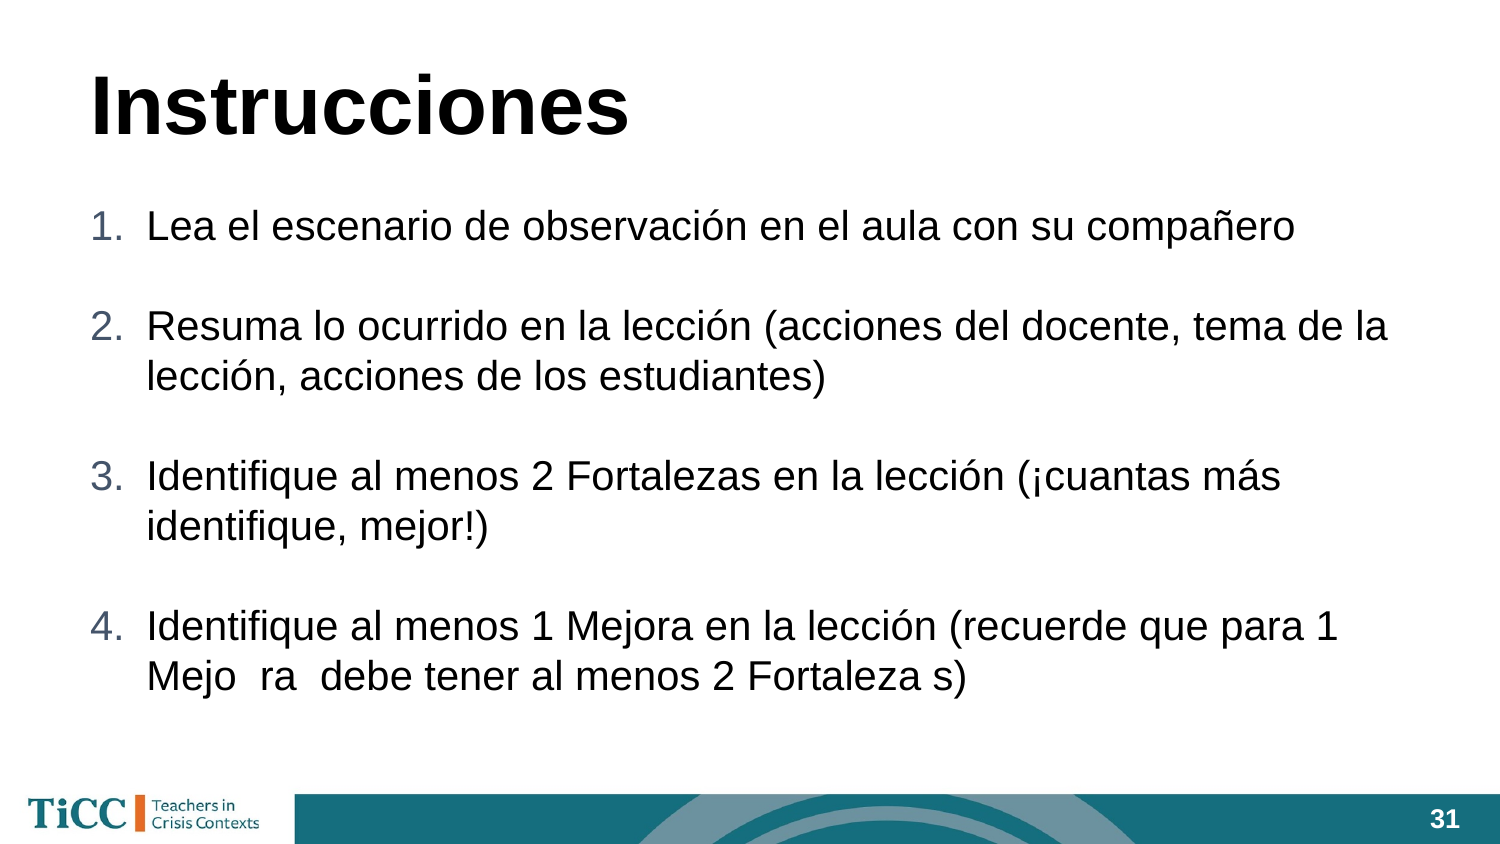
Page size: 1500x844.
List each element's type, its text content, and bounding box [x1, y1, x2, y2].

title Instrucciones [75, 0, 1425, 167]
list Lea el escenario de observación en el aula con su compañero Resuma lo ocurrido en la lección (acciones del docente, tema de la lección, acciones de los estudiantes) Identifique al menos 2 Fortalezas en la lección (¡cuantas más identifique, mejor!) Identifique al menos 1 Mejora en la lección (recuerde que para 1 Mejo ra debe tener al menos 2 Fortaleza s) [75, 183, 1425, 752]
picture [0, 0, 1500, 844]
slide_number ‹#› [1385, 785, 1476, 844]
